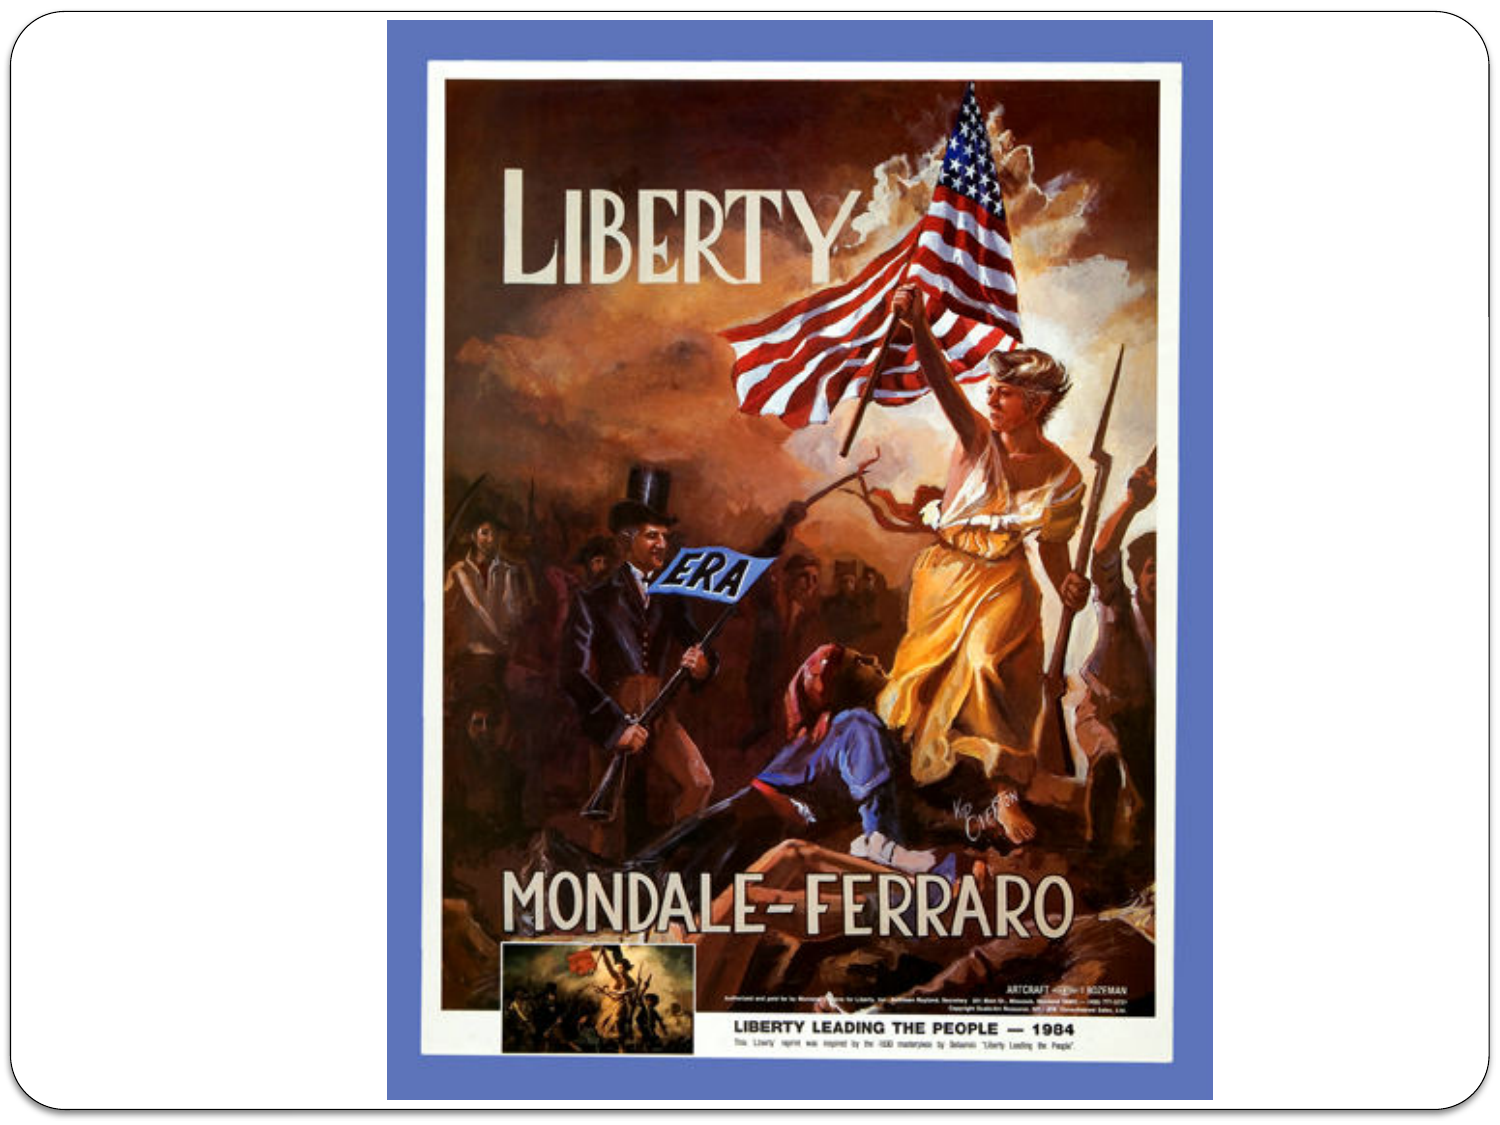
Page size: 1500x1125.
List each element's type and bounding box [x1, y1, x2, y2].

picture [387, 20, 1213, 1101]
